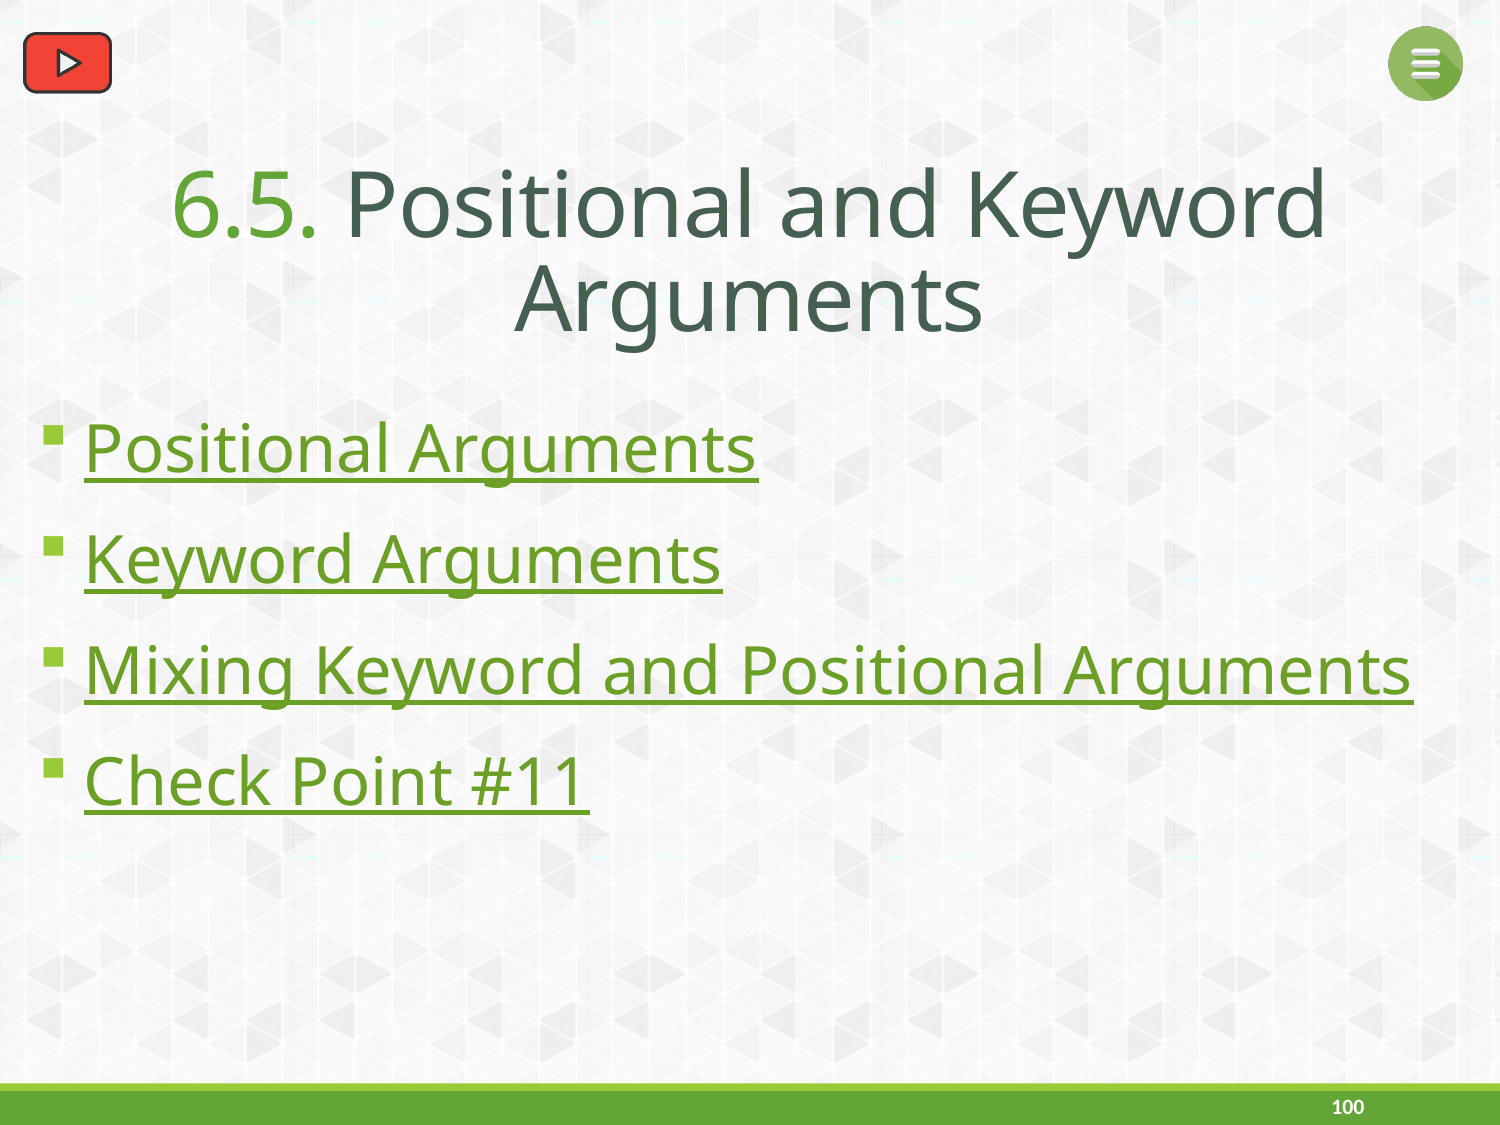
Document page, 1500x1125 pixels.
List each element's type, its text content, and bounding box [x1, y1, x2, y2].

title 6.5. Positional and Keyword Arguments [23, 112, 1476, 399]
list Positional Arguments Keyword Arguments Mixing Keyword and Positional Arguments Check Point #11 [23, 399, 1476, 1078]
slide_number 100 [1218, 1090, 1380, 1121]
picture [0, 0, 1500, 1083]
